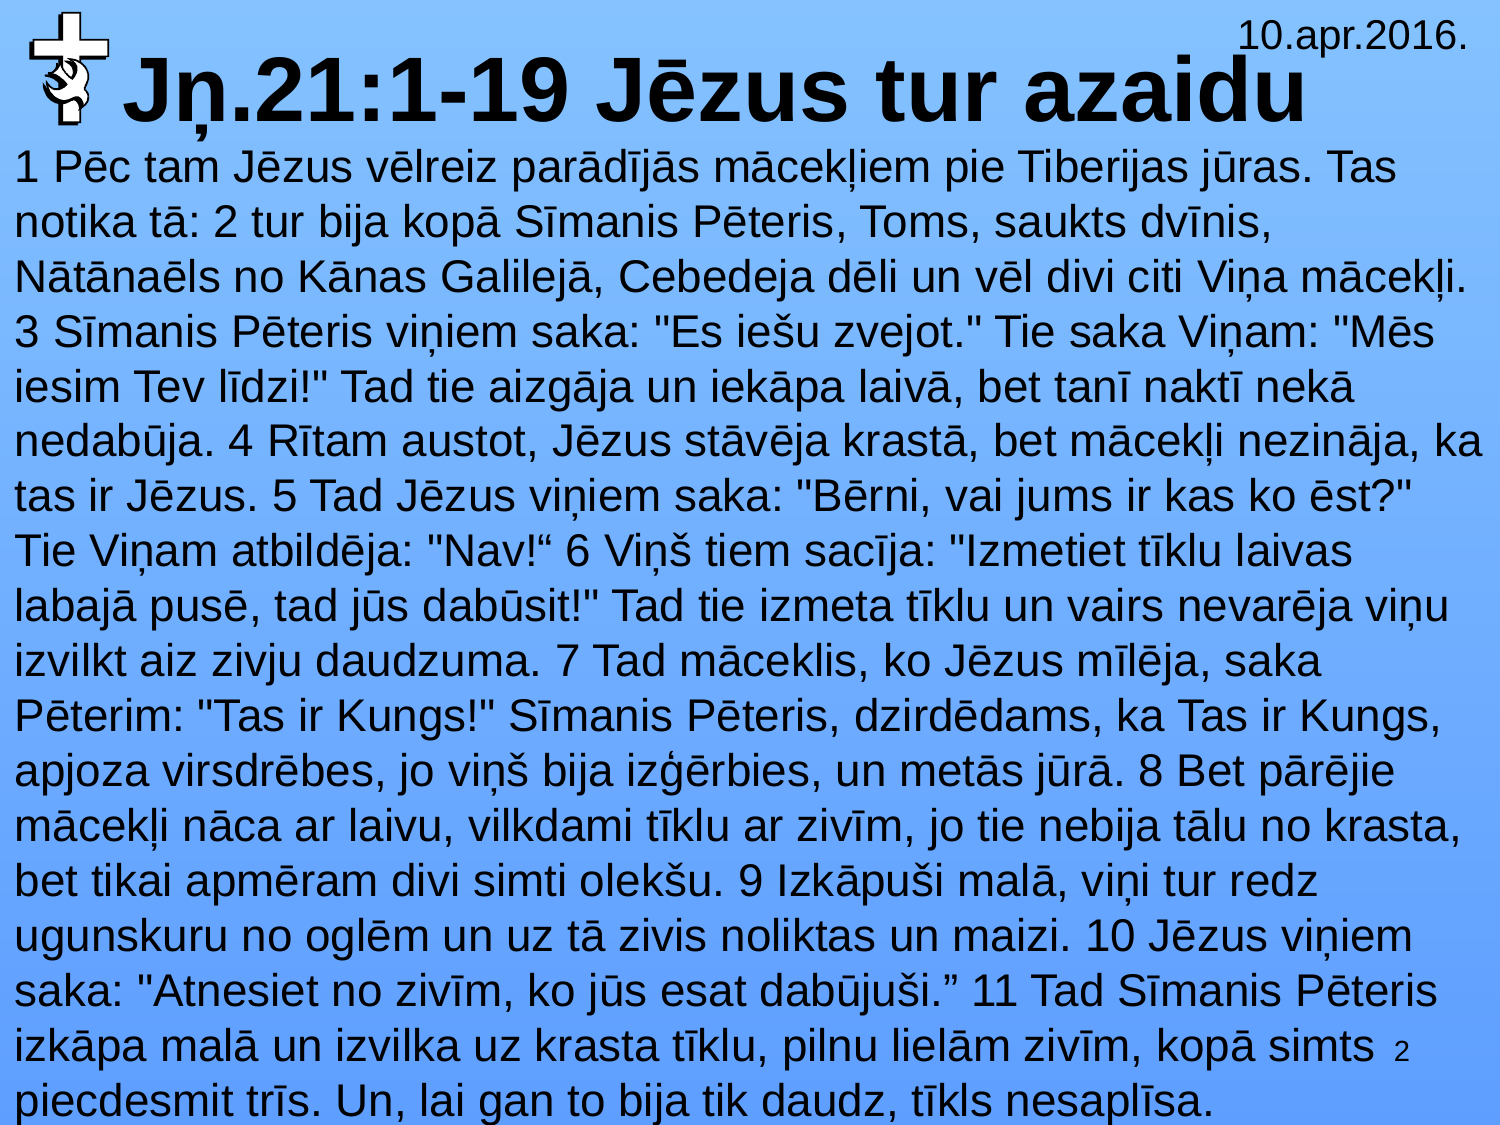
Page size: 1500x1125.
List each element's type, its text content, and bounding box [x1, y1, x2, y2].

text_box 10.apr.2016. [1222, 0, 1500, 65]
title Jņ.21:1-19 Jēzus tur azaidu [58, 0, 1400, 128]
text_box 1 Pēc tam Jēzus vēlreiz parādījās mācekļiem pie Tiberijas jūras. Tas notika tā: 2 tur bija kopā Sīmanis Pēteris, Toms, saukts dvīnis, Nātānaēls no Kānas Galilejā, Cebedeja dēli un vēl divi citi Viņa mācekļi. 3 Sīmanis Pēteris viņiem saka: "Es iešu zvejot." Tie saka Viņam: "Mēs iesim Tev līdzi!" Tad tie aizgāja un iekāpa laivā, bet tanī naktī nekā nedabūja. 4 Rītam austot, Jēzus stāvēja krastā, bet mācekļi nezināja, ka tas ir Jēzus. 5 Tad Jēzus viņiem saka: "Bērni, vai jums ir kas ko ēst?" Tie Viņam atbildēja: "Nav!“ 6 Viņš tiem sacīja: "Izmetiet tīklu laivas labajā pusē, tad jūs dabūsit!" Tad tie izmeta tīklu un vairs nevarēja viņu izvilkt aiz zivju daudzuma. 7 Tad māceklis, ko Jēzus mīlēja, saka Pēterim: "Tas ir Kungs!" Sīmanis Pēteris, dzirdēdams, ka Tas ir Kungs, apjoza virsdrēbes, jo viņš bija izģērbies, un metās jūrā. 8 Bet pārējie mācekļi nāca ar laivu, vilkdami tīklu ar zivīm, jo tie nebija tālu no krasta, bet tikai apmēram divi simti olekšu. 9 Izkāpuši malā, viņi tur redz ugunskuru no oglēm un uz tā zivis noliktas un maizi. 10 Jēzus viņiem saka: "Atnesiet no zivīm, ko jūs esat dabūjuši.” 11 Tad Sīmanis Pēteris izkāpa malā un izvilka uz krasta tīklu, pilnu lielām zivīm, kopā simts piecdesmit trīs. Un, lai gan to bija tik daudz, tīkls nesaplīsa. [0, 128, 1500, 1125]
picture [29, 11, 110, 126]
